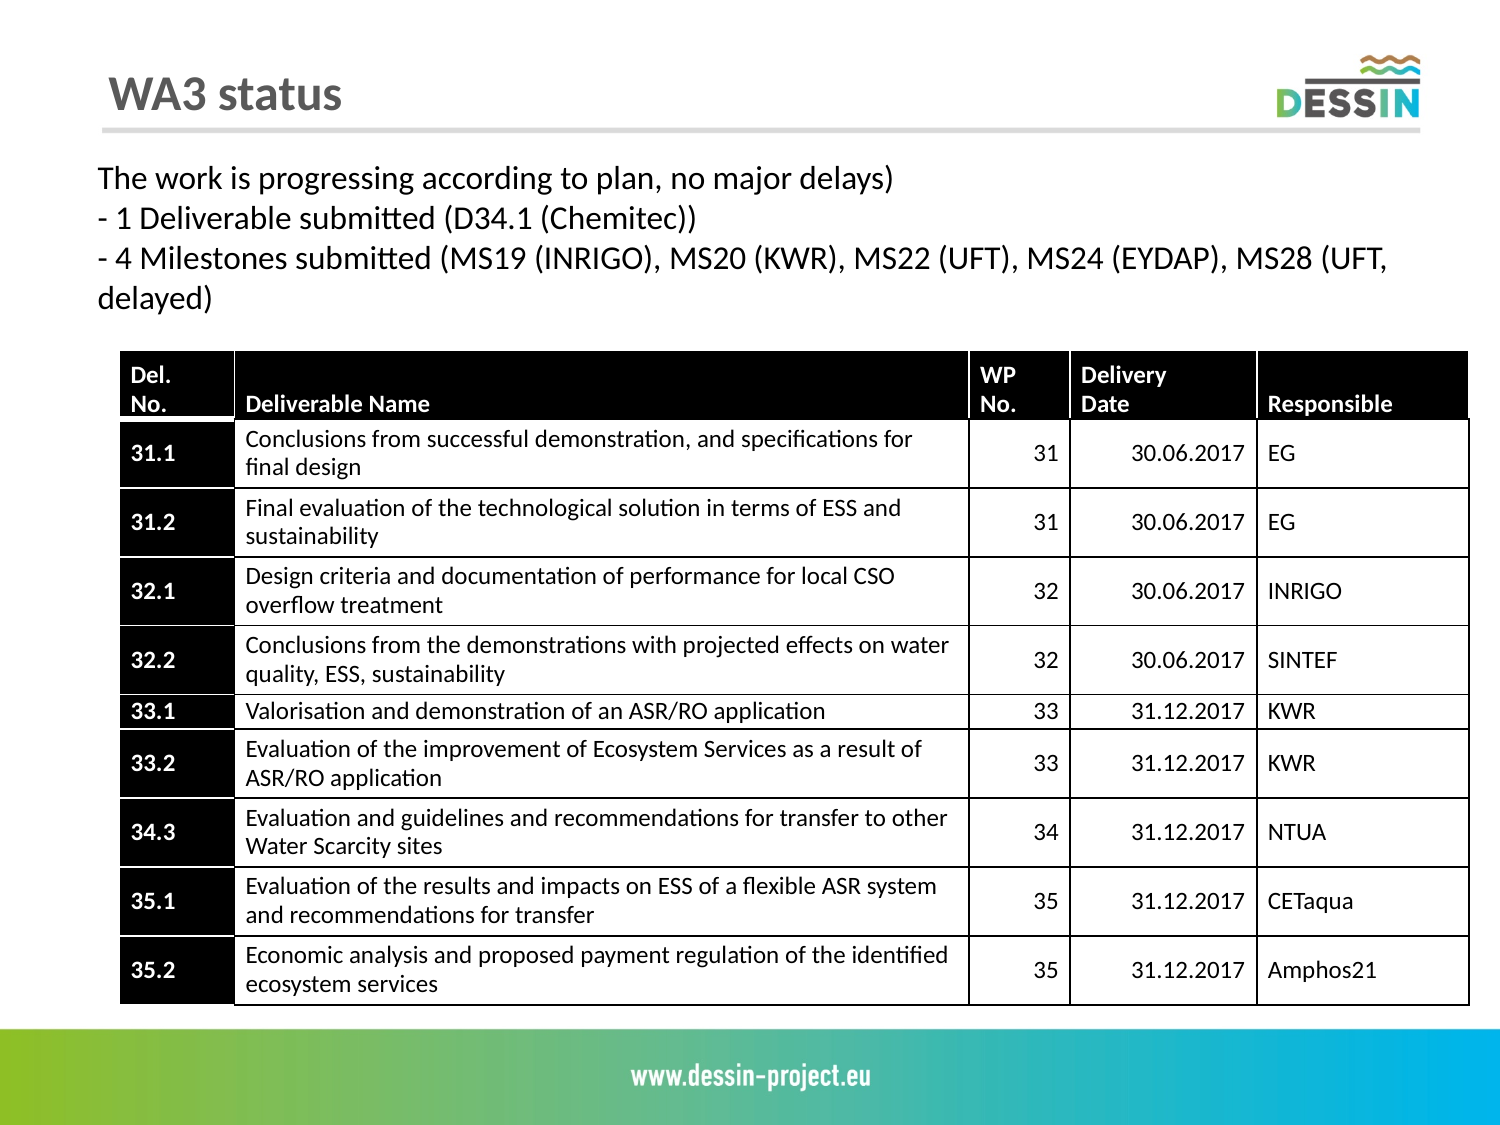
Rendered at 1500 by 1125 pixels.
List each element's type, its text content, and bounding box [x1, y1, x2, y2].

table_cell 32.2 [120, 626, 234, 694]
table_header Del. No. [120, 351, 234, 416]
table_header Responsible [1258, 351, 1468, 418]
table_cell 34 [970, 799, 1069, 866]
table_cell 35 [970, 937, 1069, 1004]
table_cell 30.06.2017 [1071, 420, 1256, 487]
table_cell 35.1 [120, 868, 234, 935]
table_cell INRIGO [1258, 558, 1468, 625]
table_cell Conclusions from successful demonstration, and specifications for final design [235, 420, 968, 487]
table_cell 33 [970, 730, 1069, 797]
table_cell KWR [1258, 695, 1468, 728]
table_cell 33.2 [120, 730, 234, 797]
table_cell 33 [970, 695, 1069, 728]
table_cell Design criteria and documentation of performance for local CSO overflow treatment [235, 558, 968, 625]
table_cell EG [1258, 420, 1468, 487]
text_box WA3 status [93, 53, 1282, 128]
table_cell 31.12.2017 [1071, 937, 1256, 1004]
table_cell 32 [970, 558, 1069, 625]
table_cell Evaluation of the improvement of Ecosystem Services as a result of ASR/RO application [235, 730, 968, 797]
table_cell CETaqua [1258, 868, 1468, 935]
table_cell 31 [970, 420, 1069, 487]
table_cell 31 [970, 489, 1069, 556]
table_cell 30.06.2017 [1071, 558, 1256, 625]
table_cell 35.2 [120, 937, 234, 1004]
table_cell 32.1 [120, 558, 234, 625]
table_cell 31.2 [120, 489, 234, 556]
table_cell 31.12.2017 [1071, 730, 1256, 797]
table_header WP No. [970, 351, 1069, 418]
table_cell 30.06.2017 [1071, 626, 1256, 694]
table_cell 32 [970, 626, 1069, 694]
table_cell 33.1 [120, 695, 234, 728]
table_cell 30.06.2017 [1071, 489, 1256, 556]
picture [0, 0, 1500, 1125]
table_cell 31.12.2017 [1071, 868, 1256, 935]
table_cell Evaluation of the results and impacts on ESS of a flexible ASR system and recommendations for transfer [235, 868, 968, 935]
table_header Delivery Date [1071, 351, 1256, 418]
table_cell Economic analysis and proposed payment regulation of the identified ecosystem services [235, 937, 968, 1004]
table_cell Valorisation and demonstration of an ASR/RO application [235, 695, 968, 728]
table_header Deliverable Name [235, 351, 968, 418]
table_cell Final evaluation of the technological solution in terms of ESS and sustainability [235, 489, 968, 556]
table_cell 35 [970, 868, 1069, 935]
table_cell 31.12.2017 [1071, 799, 1256, 866]
table_cell Conclusions from the demonstrations with projected effects on water quality, ESS, sustainability [235, 626, 968, 694]
table_cell Amphos21 [1258, 937, 1468, 1004]
table_cell Evaluation and guidelines and recommendations for transfer to other Water Scarcity sites [235, 799, 968, 866]
table_cell 31.1 [120, 422, 234, 487]
table_cell NTUA [1258, 799, 1468, 866]
table_cell SINTEF [1258, 626, 1468, 694]
table_cell KWR [1258, 730, 1468, 797]
text_box The work is progressing according to plan, no major delays) - 1 Deliverable submitted (D34.1 (Chemitec)) - 4 Milestones submitted (MS19 (INRIGO), MS20 (KWR), MS22 (UFT), MS24 (EYDAP), MS28 (UFT, delayed) [82, 148, 1500, 324]
table_cell 34.3 [120, 799, 234, 866]
table_cell EG [1258, 489, 1468, 556]
table_cell 31.12.2017 [1071, 695, 1256, 728]
